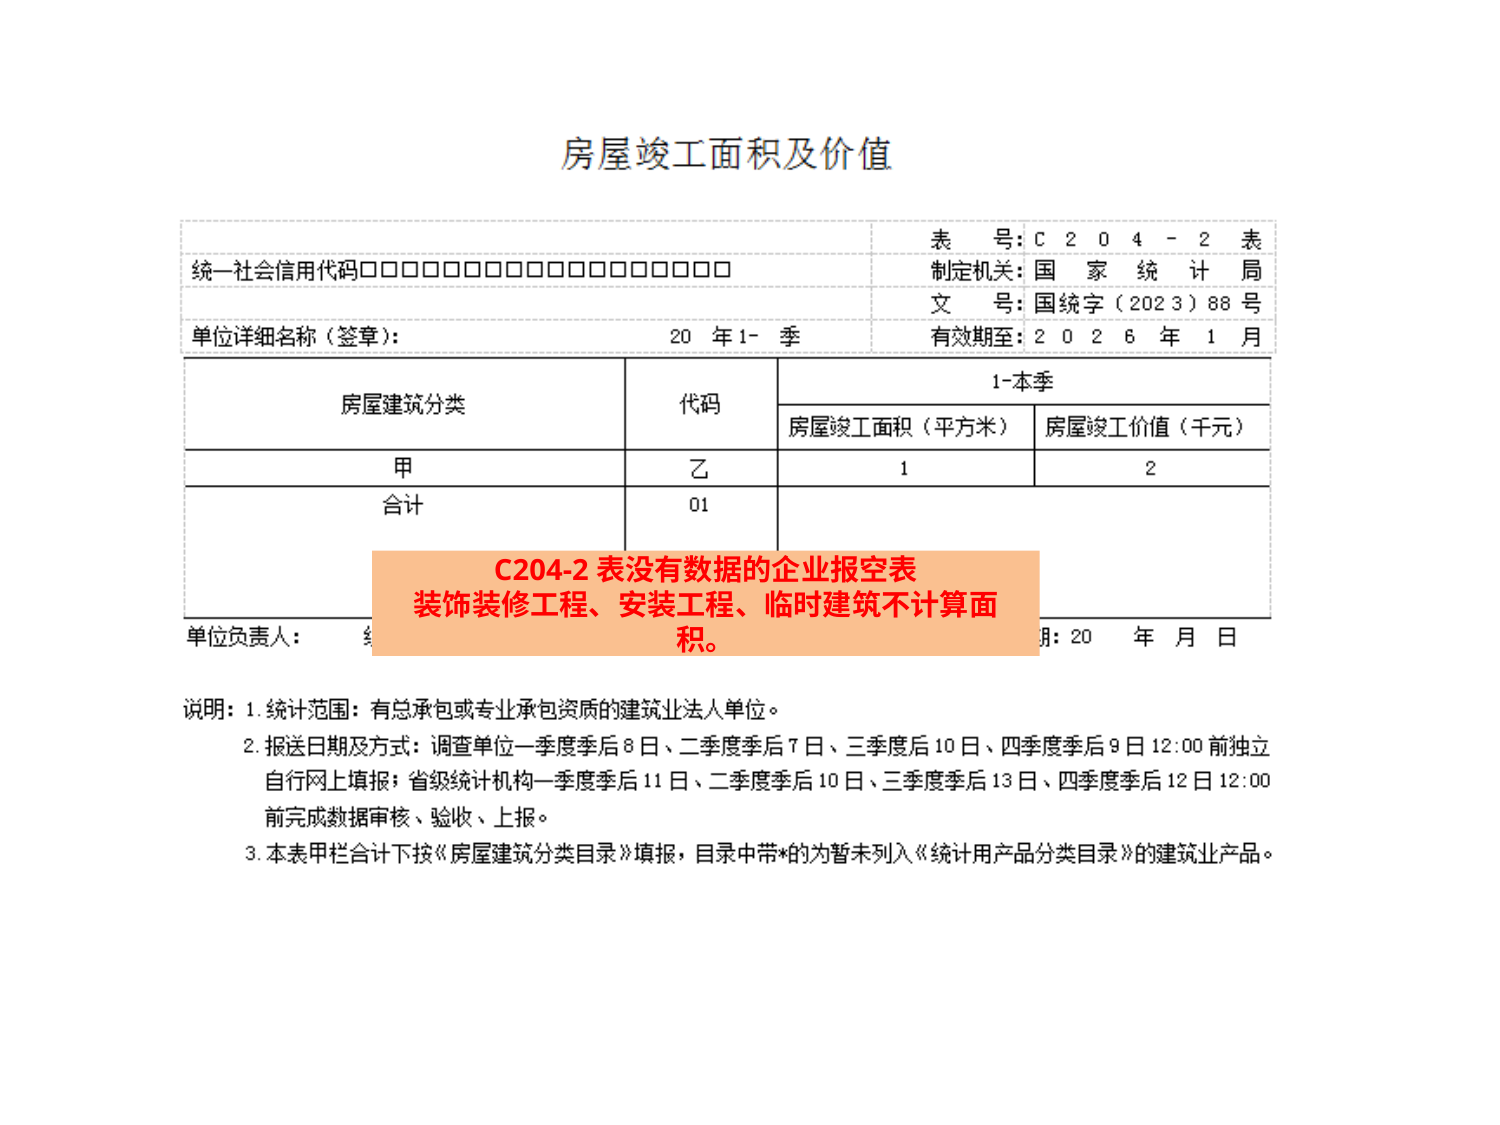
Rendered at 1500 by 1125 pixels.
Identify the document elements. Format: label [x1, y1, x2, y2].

picture [147, 125, 1318, 893]
